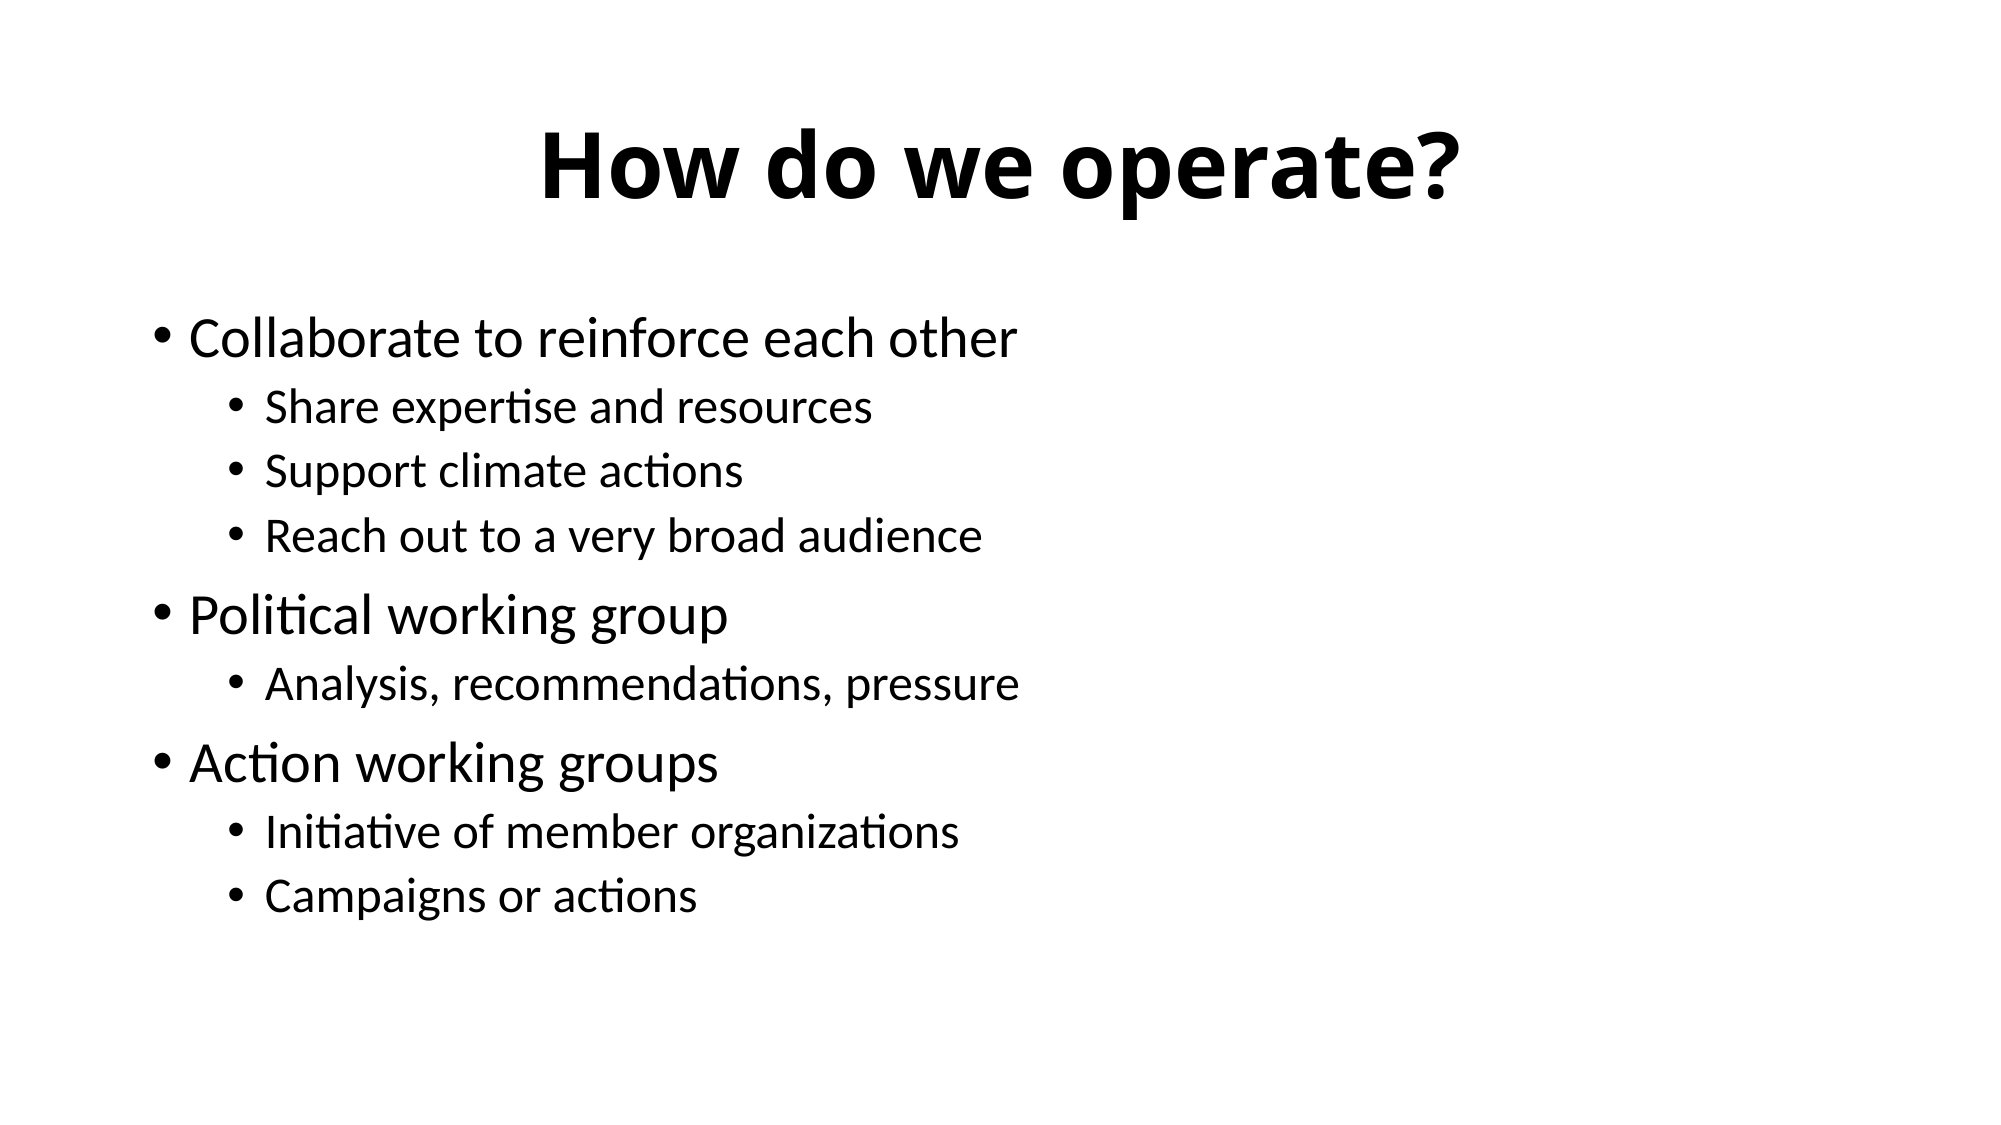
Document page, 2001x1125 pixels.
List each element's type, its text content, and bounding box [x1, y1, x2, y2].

list Collaborate to reinforce each other Share expertise and resources Support climate actions Reach out to a very broad audience Political working group Analysis, recommendations, pressure Action working groups Initiative of member organizations Campaigns or actions [137, 299, 1863, 1014]
title How do we operate? [137, 59, 1863, 278]
